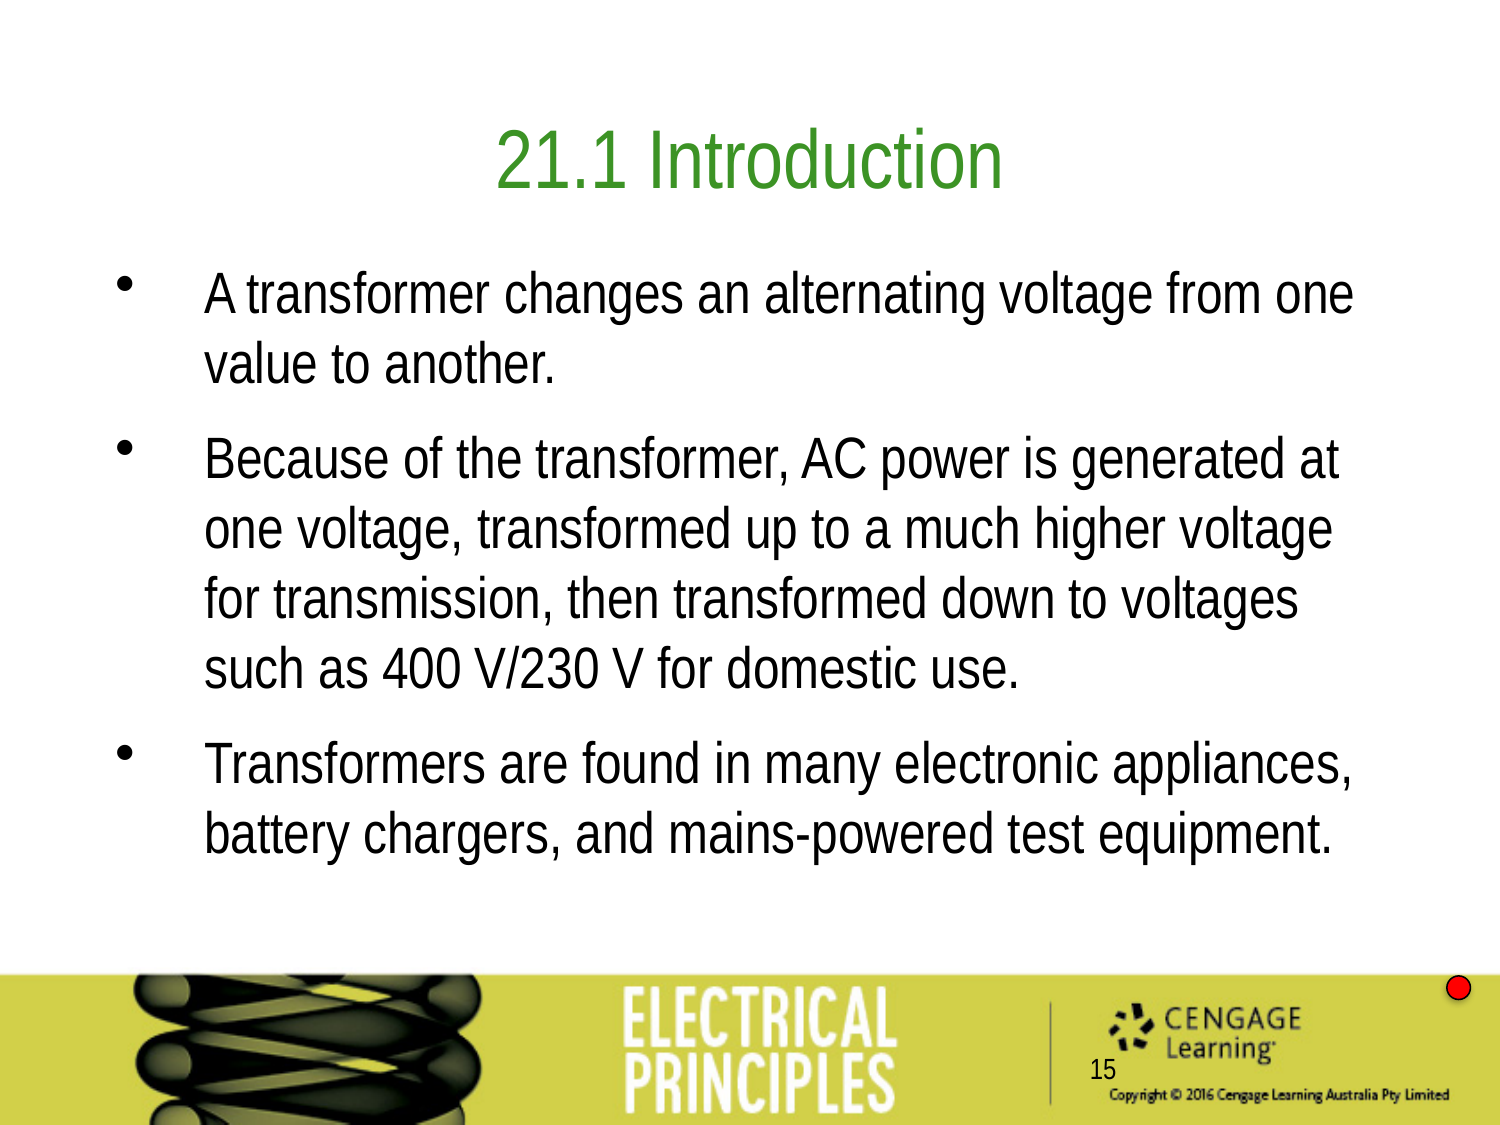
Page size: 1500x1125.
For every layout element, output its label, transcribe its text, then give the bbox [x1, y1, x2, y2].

title 21.1 Introduction [0, 0, 1500, 207]
text_box [1446, 975, 1472, 1001]
picture [0, 207, 1500, 1125]
text_box A transformer changes an alternating voltage from one value to another. Because of the transformer, AC power is generated at one voltage, transformed up to a much higher voltage for transmission, then transformed down to voltages such as 400 V/230 V for domestic use. Transformers are found in many electronic appliances, battery chargers, and mains-powered test equipment. [100, 247, 1400, 873]
slide_number 15 [1074, 1042, 1425, 1103]
